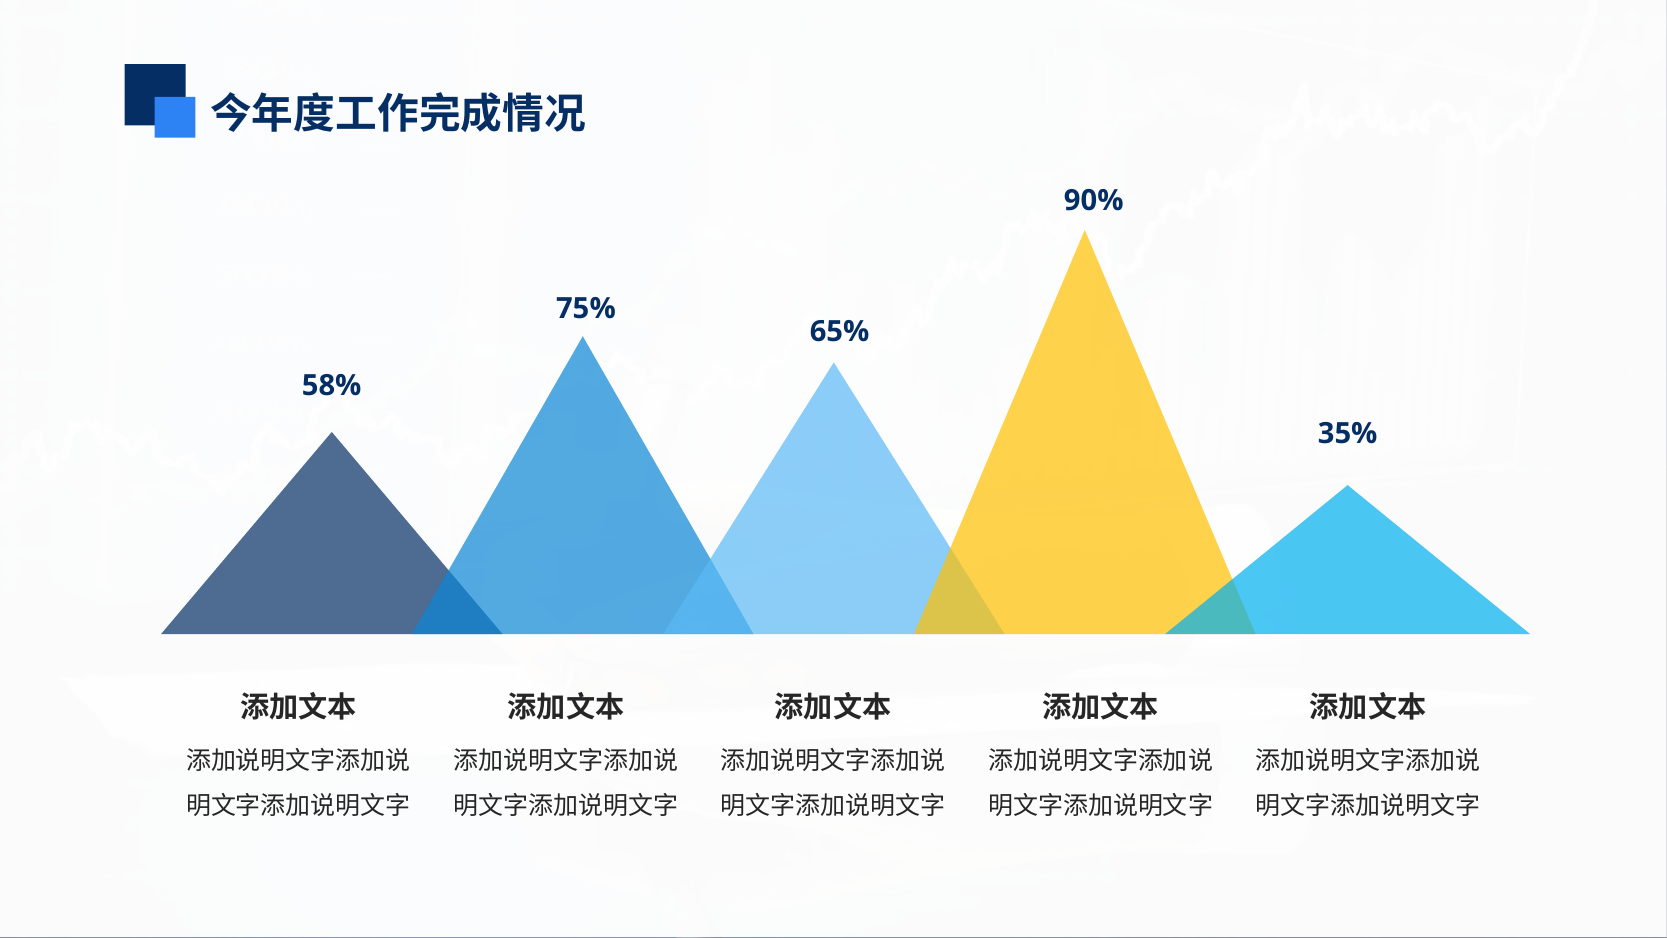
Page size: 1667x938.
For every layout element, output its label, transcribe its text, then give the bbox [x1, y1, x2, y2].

text_box 添加文本 添加说明文字添加说明文字添加说明文字 [962, 681, 1229, 823]
text_box [1163, 483, 1533, 637]
text_box [153, 95, 197, 140]
text_box 添加文本 添加说明文字添加说明文字添加说明文字 [1229, 681, 1507, 823]
text_box 今年度工作完成情况 [195, 78, 621, 144]
text_box [661, 360, 950, 637]
text_box [123, 62, 188, 127]
text_box 添加文本 添加说明文字添加说明文字添加说明文字 [427, 681, 694, 823]
text_box [159, 429, 448, 637]
text_box [410, 337, 710, 637]
text_box 35% [1295, 402, 1400, 462]
text_box 58% [279, 354, 384, 414]
text_box [912, 229, 1233, 637]
text_box 添加文本 添加说明文字添加说明文字添加说明文字 [694, 681, 962, 823]
text_box 75% [533, 276, 638, 337]
text_box 添加文本 添加说明文字添加说明文字添加说明文字 [160, 681, 427, 823]
text_box 65% [787, 299, 892, 360]
text_box 90% [1041, 169, 1146, 229]
